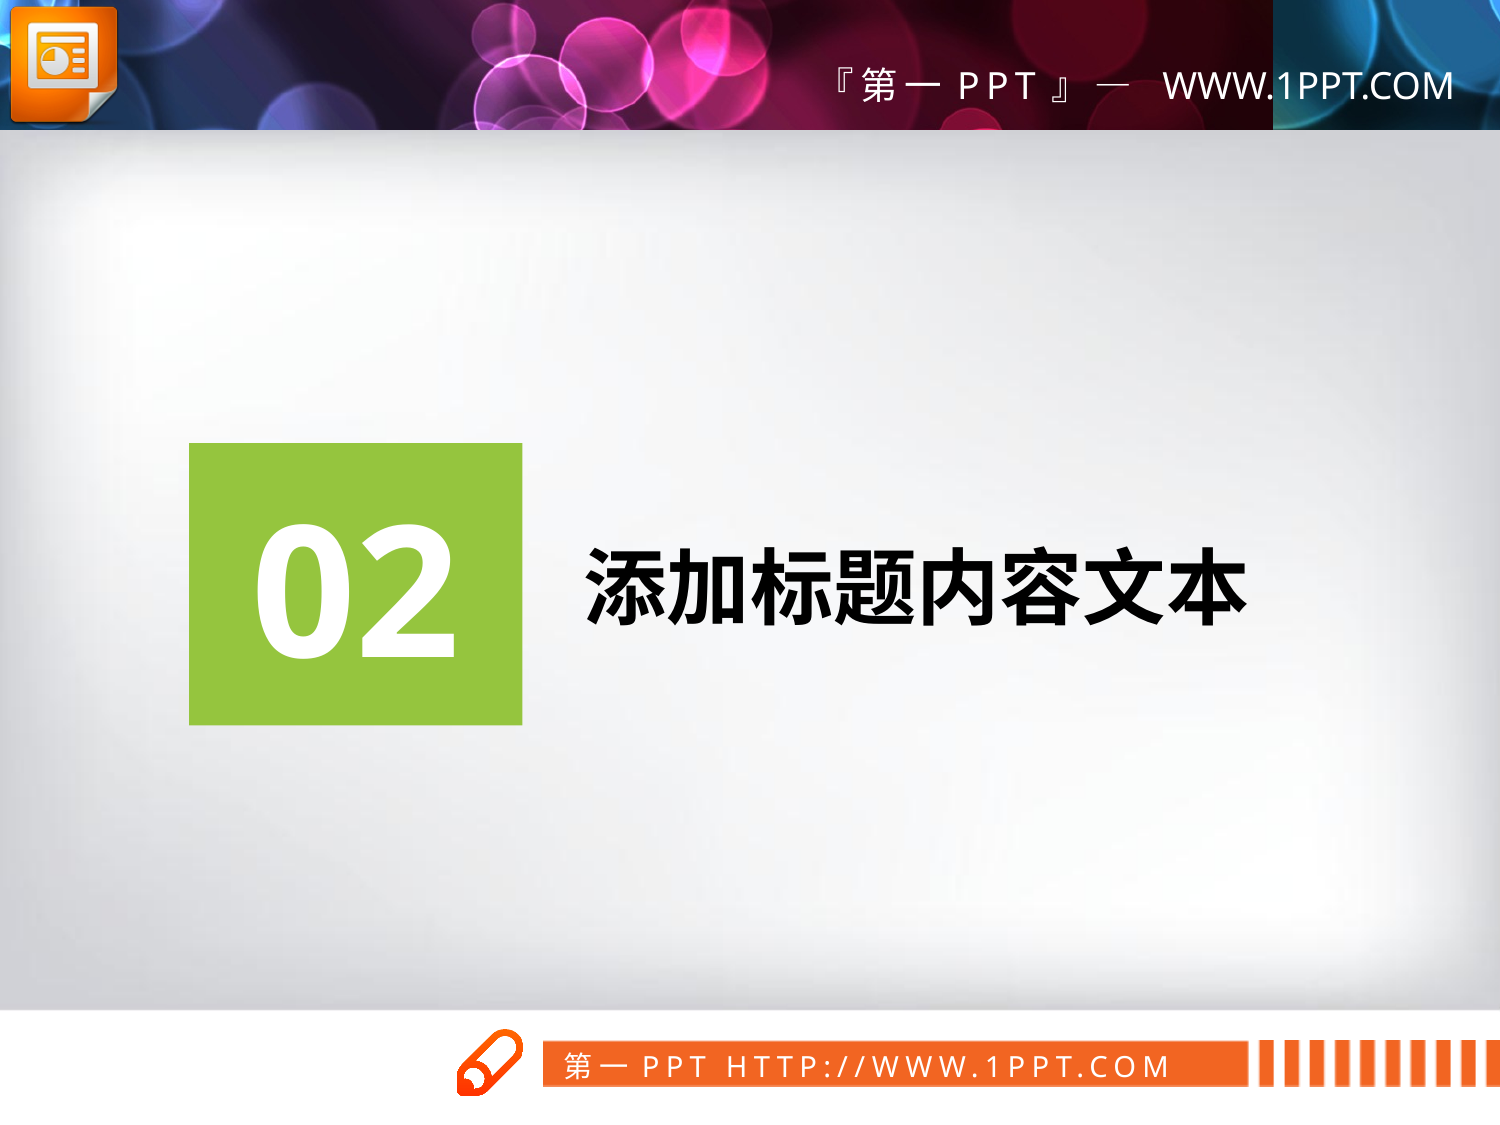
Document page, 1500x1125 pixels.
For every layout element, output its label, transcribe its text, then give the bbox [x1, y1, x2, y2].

text_box 02 [187, 441, 525, 728]
picture [0, 0, 1500, 1012]
text_box 添加标题内容文本 [569, 527, 1265, 643]
picture [543, 1040, 1500, 1087]
